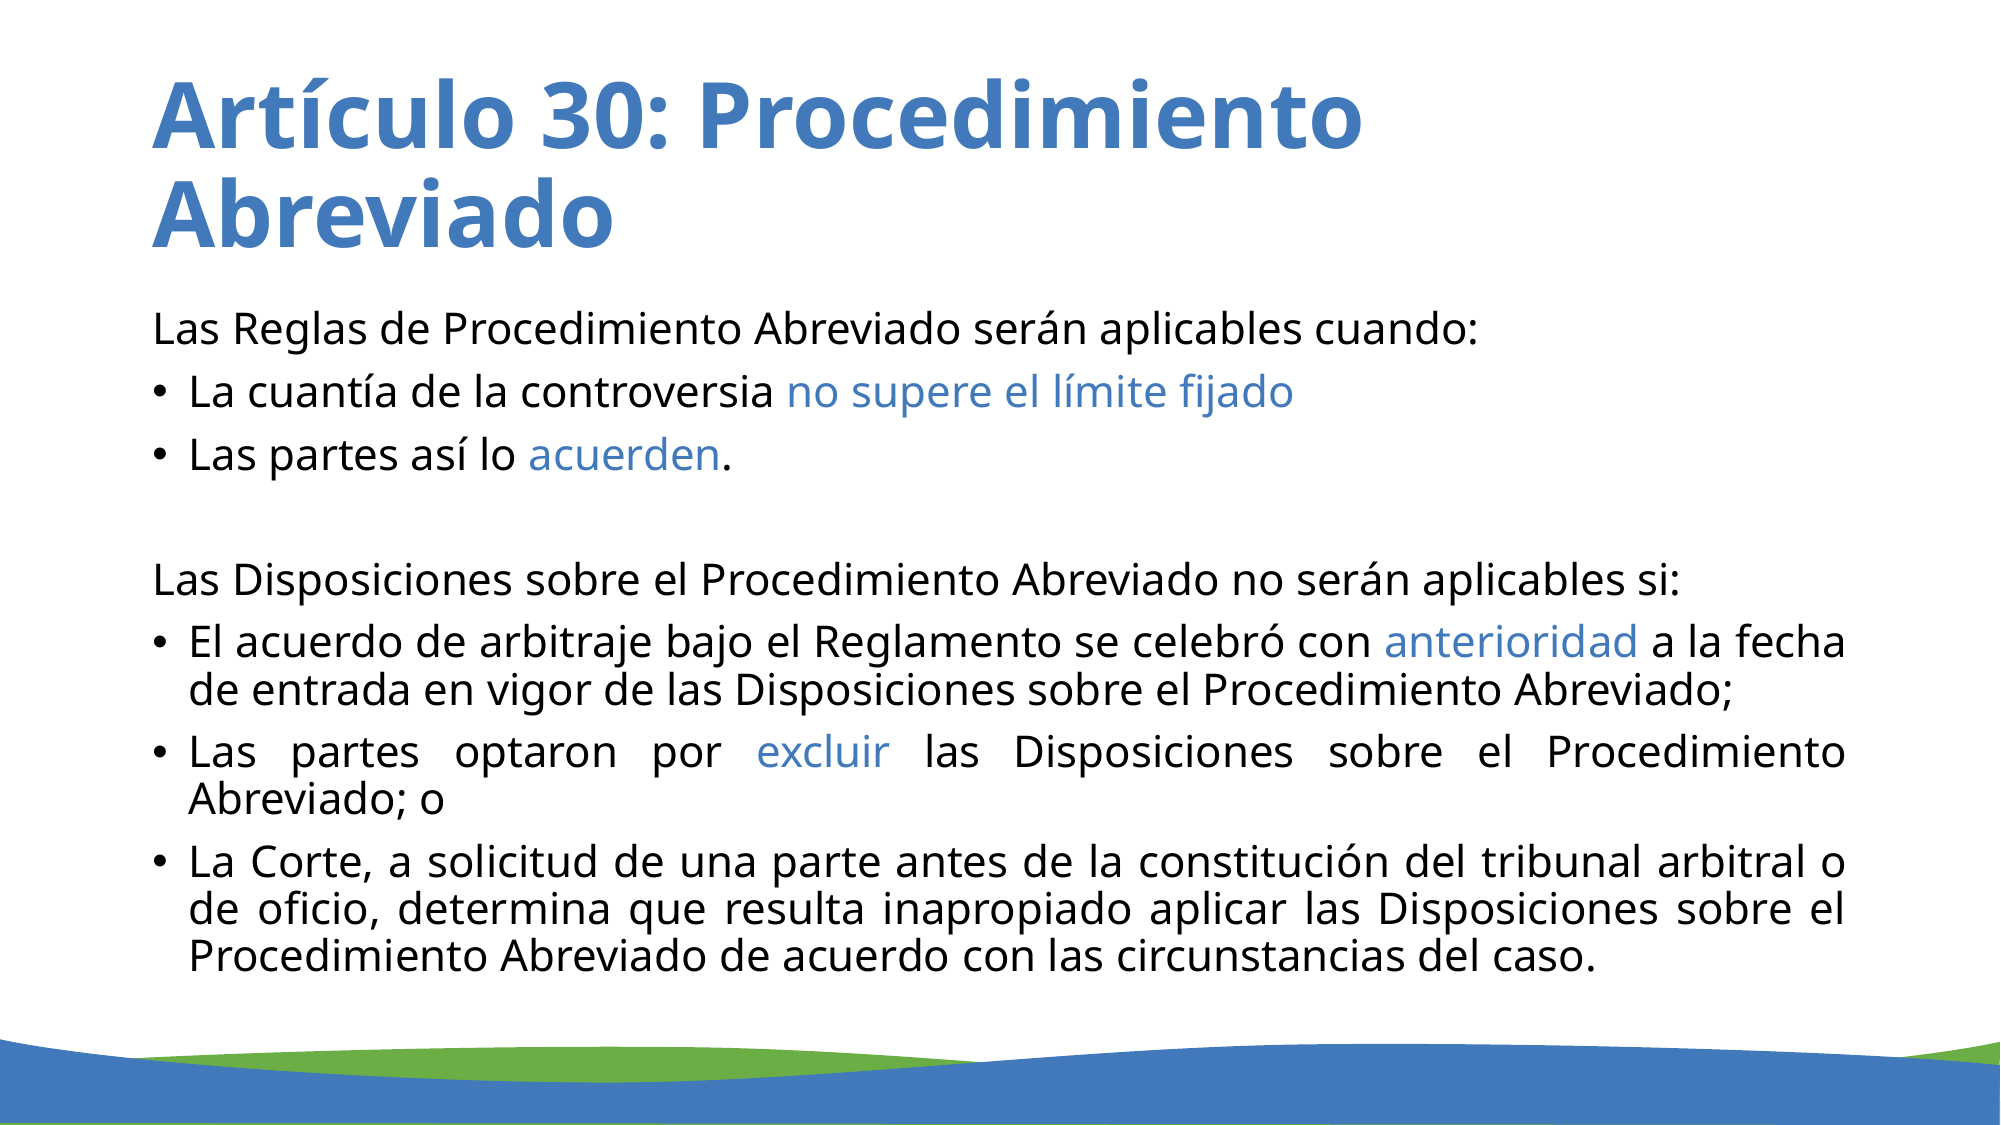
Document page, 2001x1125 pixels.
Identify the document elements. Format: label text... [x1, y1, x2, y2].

title Artículo 30: Procedimiento Abreviado [137, 59, 1863, 278]
list Las Reglas de Procedimiento Abreviado serán aplicables cuando: La cuantía de la controversia no supere el límite fijado Las partes así lo acuerden. Las Disposiciones sobre el Procedimiento Abreviado no serán aplicables si: El acuerdo de arbitraje bajo el Reglamento se celebró con anterioridad a la fecha de entrada en vigor de las Disposiciones sobre el Procedimiento Abreviado; Las partes optaron por excluir las Disposiciones sobre el Procedimiento Abreviado; o La Corte, a solicitud de una parte antes de la constitución del tribunal arbitral o de oficio, determina que resulta inapropiado aplicar las Disposiciones sobre el Procedimiento Abreviado de acuerdo con las circunstancias del caso. [137, 299, 1863, 1014]
